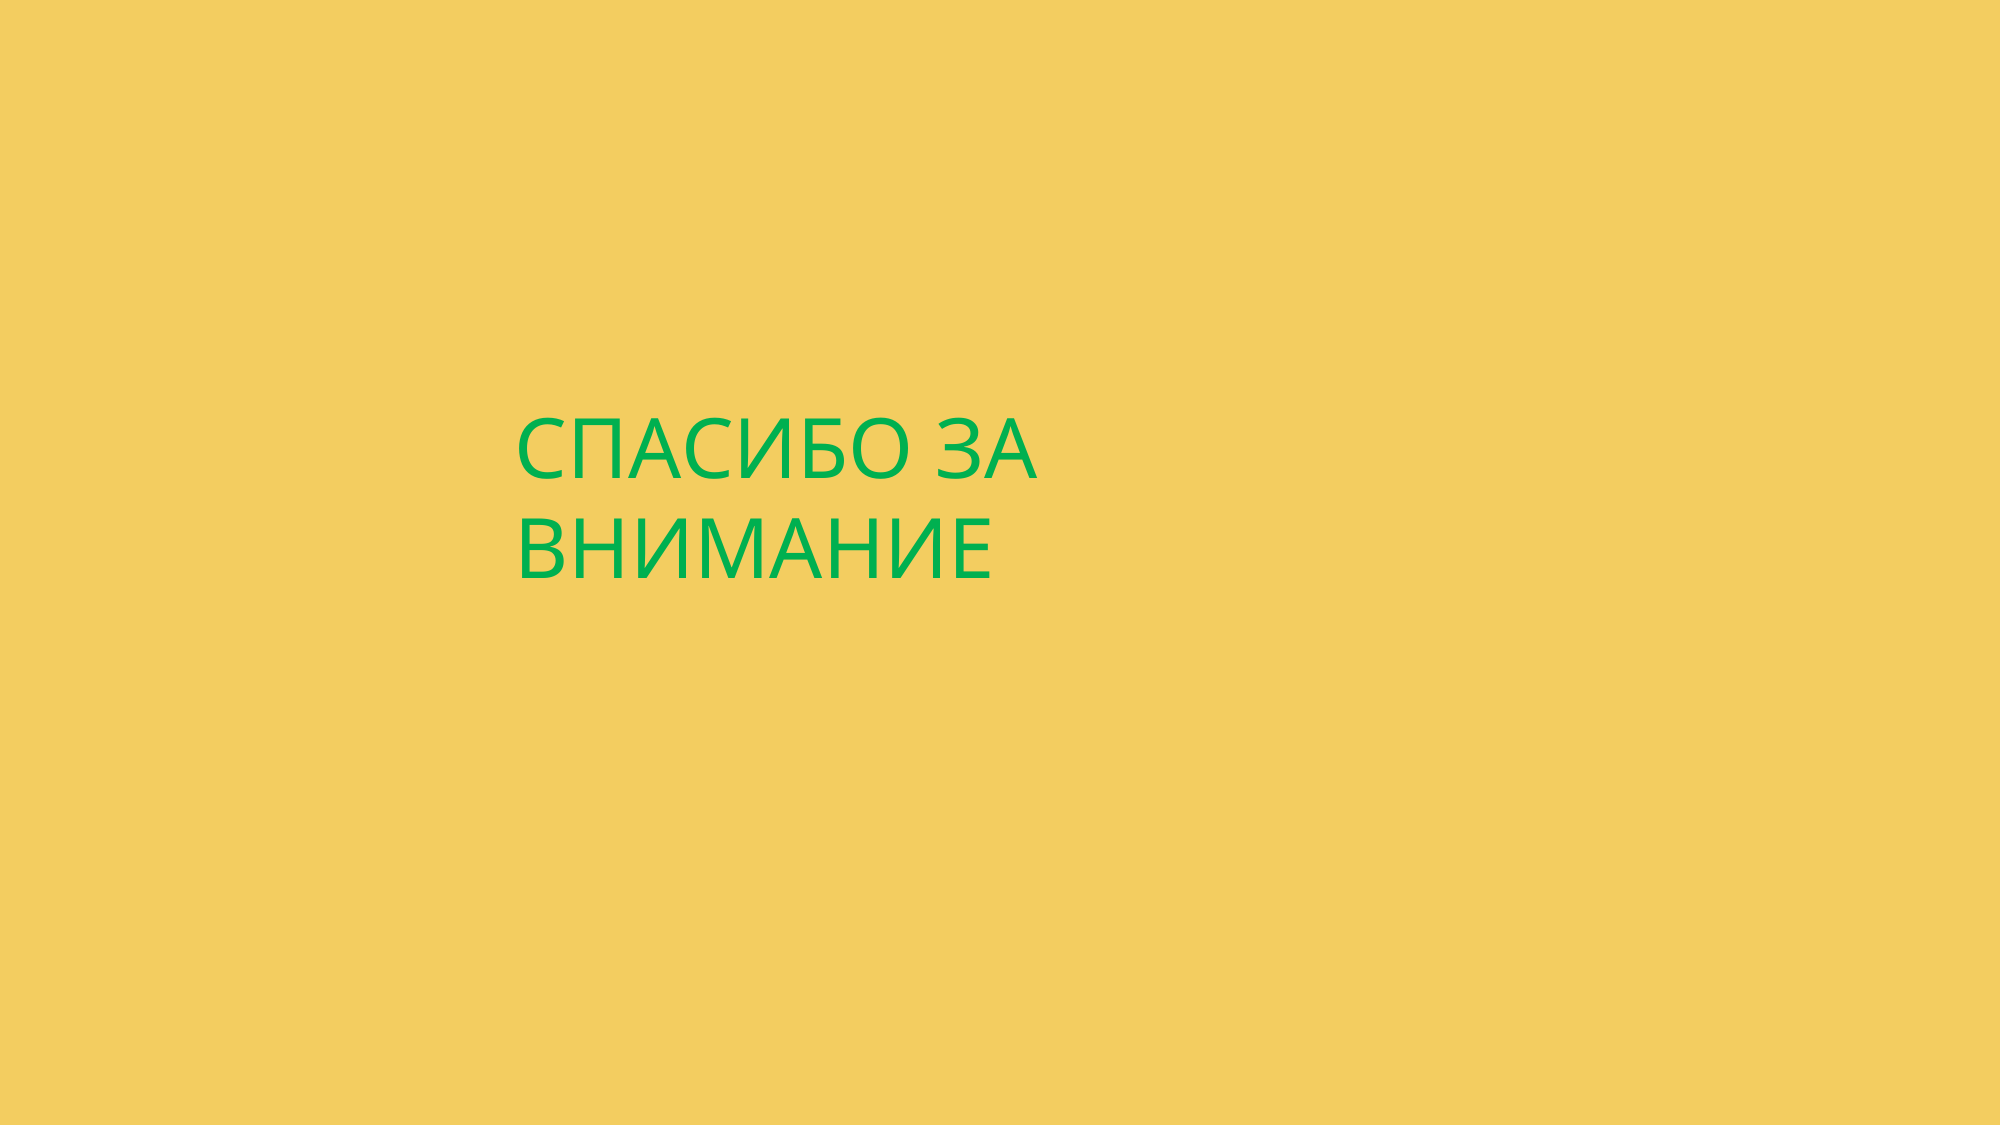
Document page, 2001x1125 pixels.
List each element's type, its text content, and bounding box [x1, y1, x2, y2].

text_box СПАСИБО ЗА ВНИМАНИЕ [499, 388, 1548, 603]
